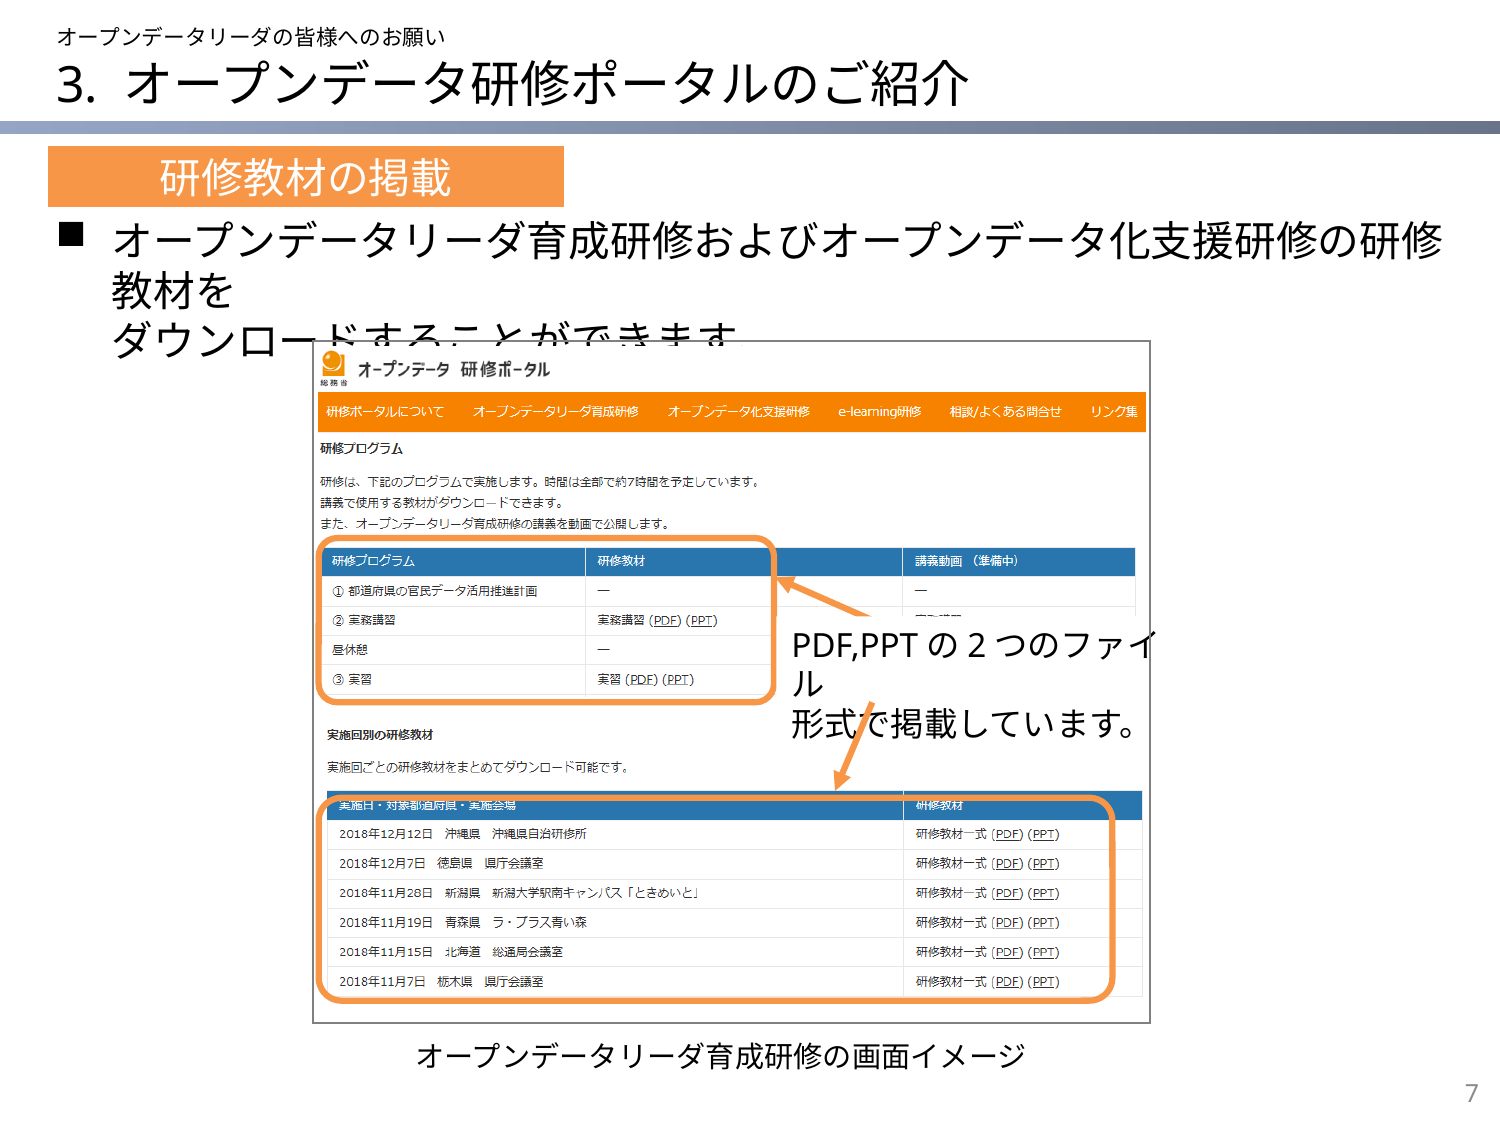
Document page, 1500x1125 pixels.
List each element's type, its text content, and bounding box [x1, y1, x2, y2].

title 3. オープンデータ研修ポータルのご紹介 [41, 58, 1471, 122]
text_box オープンデータリーダの皆様へのお願い [41, 19, 1471, 58]
text_box 研修教材の掲載 [48, 146, 564, 207]
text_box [312, 341, 1207, 1024]
text_box オープンデータリーダ育成研修およびオープンデータ化支援研修の研修教材を ダウンロードすることができます。 [40, 207, 1495, 373]
text_box オープンデータリーダ育成研修の画面イメージ [400, 1030, 1042, 1081]
slide_number 7 [1411, 1070, 1495, 1118]
